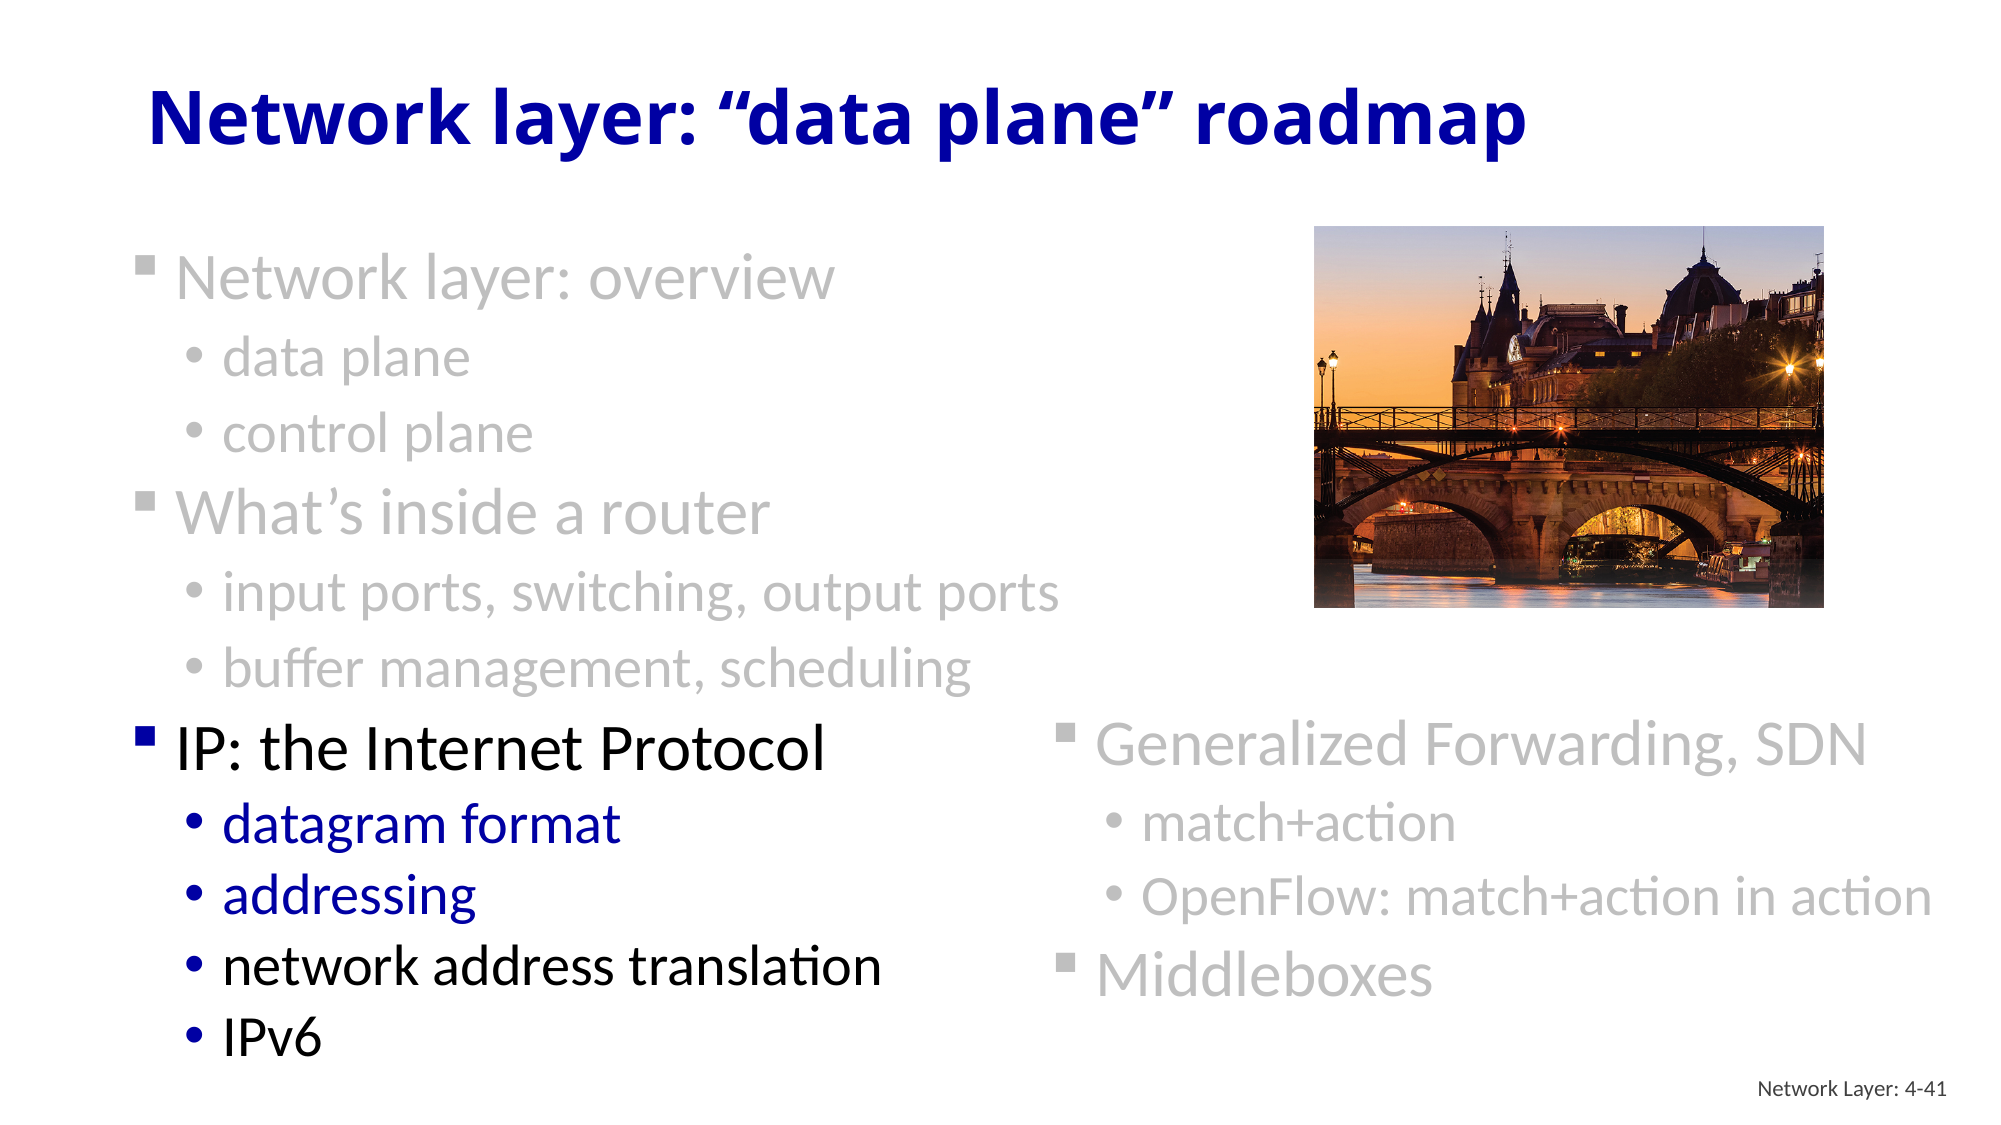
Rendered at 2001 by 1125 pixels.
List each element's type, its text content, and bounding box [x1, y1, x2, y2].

title Network layer: “data plane” roadmap [131, 47, 1856, 195]
list Network layer: overview data plane control plane What’s inside a router input ports, switching, output ports buffer management, scheduling IP: the Internet Protocol datagram format addressing network address translation IPv6 [93, 234, 1180, 1087]
text_box Generalized Forwarding, SDN match+action OpenFlow: match+action in action Middleboxes [1014, 701, 2000, 1020]
slide_number Network Layer: 4-41 [1512, 1056, 1963, 1117]
picture [1314, 226, 1824, 608]
